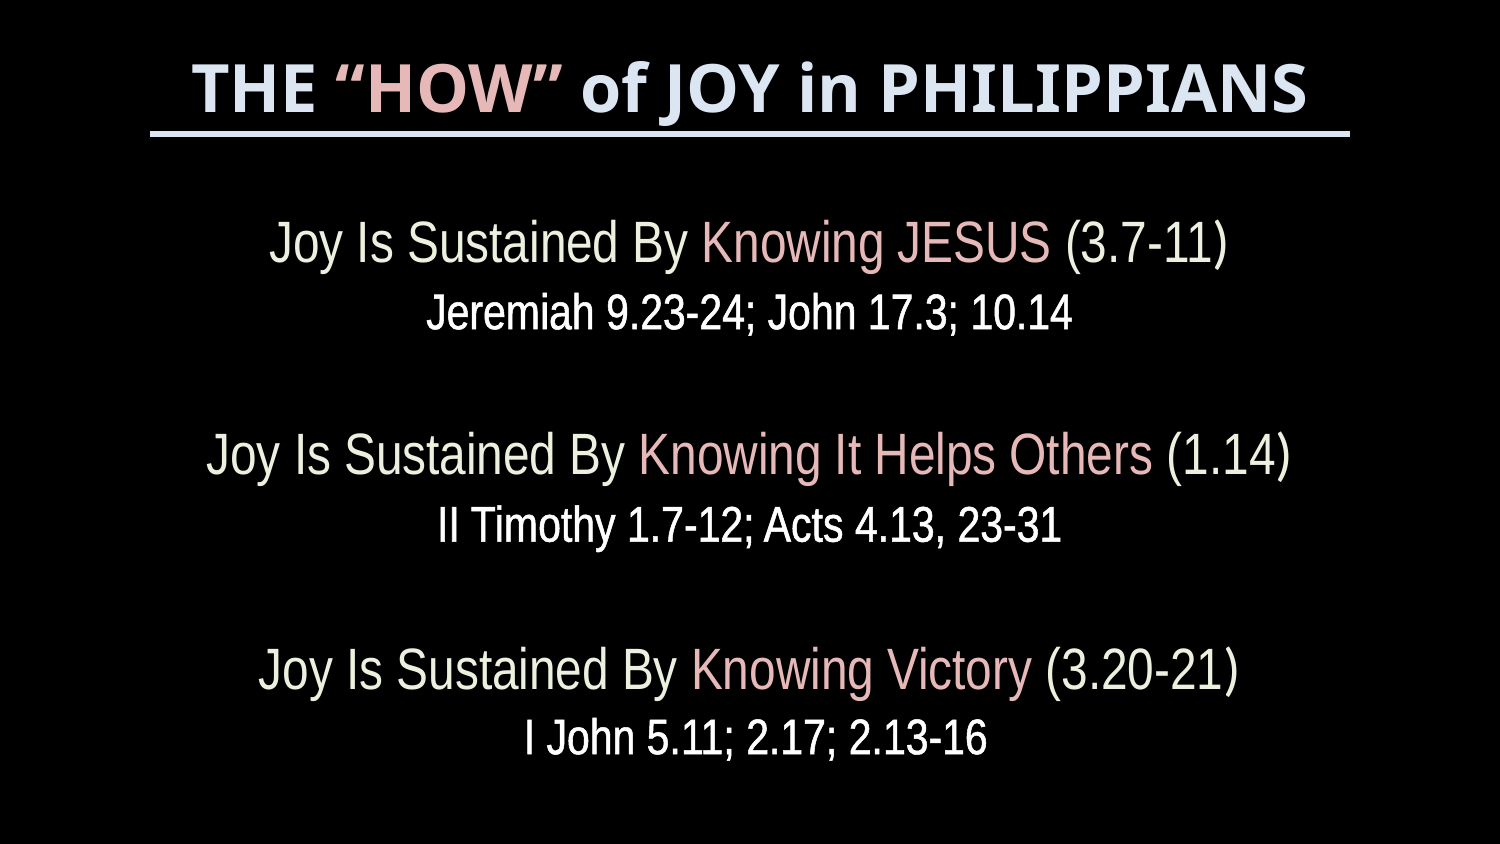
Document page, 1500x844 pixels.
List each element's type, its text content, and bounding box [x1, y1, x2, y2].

text_box Joy Is Sustained By Knowing It Helps Others (1.14) [0, 409, 1500, 495]
text_box THE “HOW” of JOY in PHILIPPIANS [0, 38, 1500, 134]
text_box Joy Is Sustained By Knowing JESUS (3.7-11) [0, 196, 1500, 282]
text_box I John 5.11; 2.17; 2.13-16 [412, 696, 1100, 772]
text_box Joy Is Sustained By Knowing Victory (3.20-21) [0, 623, 1500, 709]
text_box II Timothy 1.7-12; Acts 4.13, 23-31 [350, 484, 1150, 560]
text_box Jeremiah 9.23-24; John 17.3; 10.14 [350, 271, 1150, 347]
